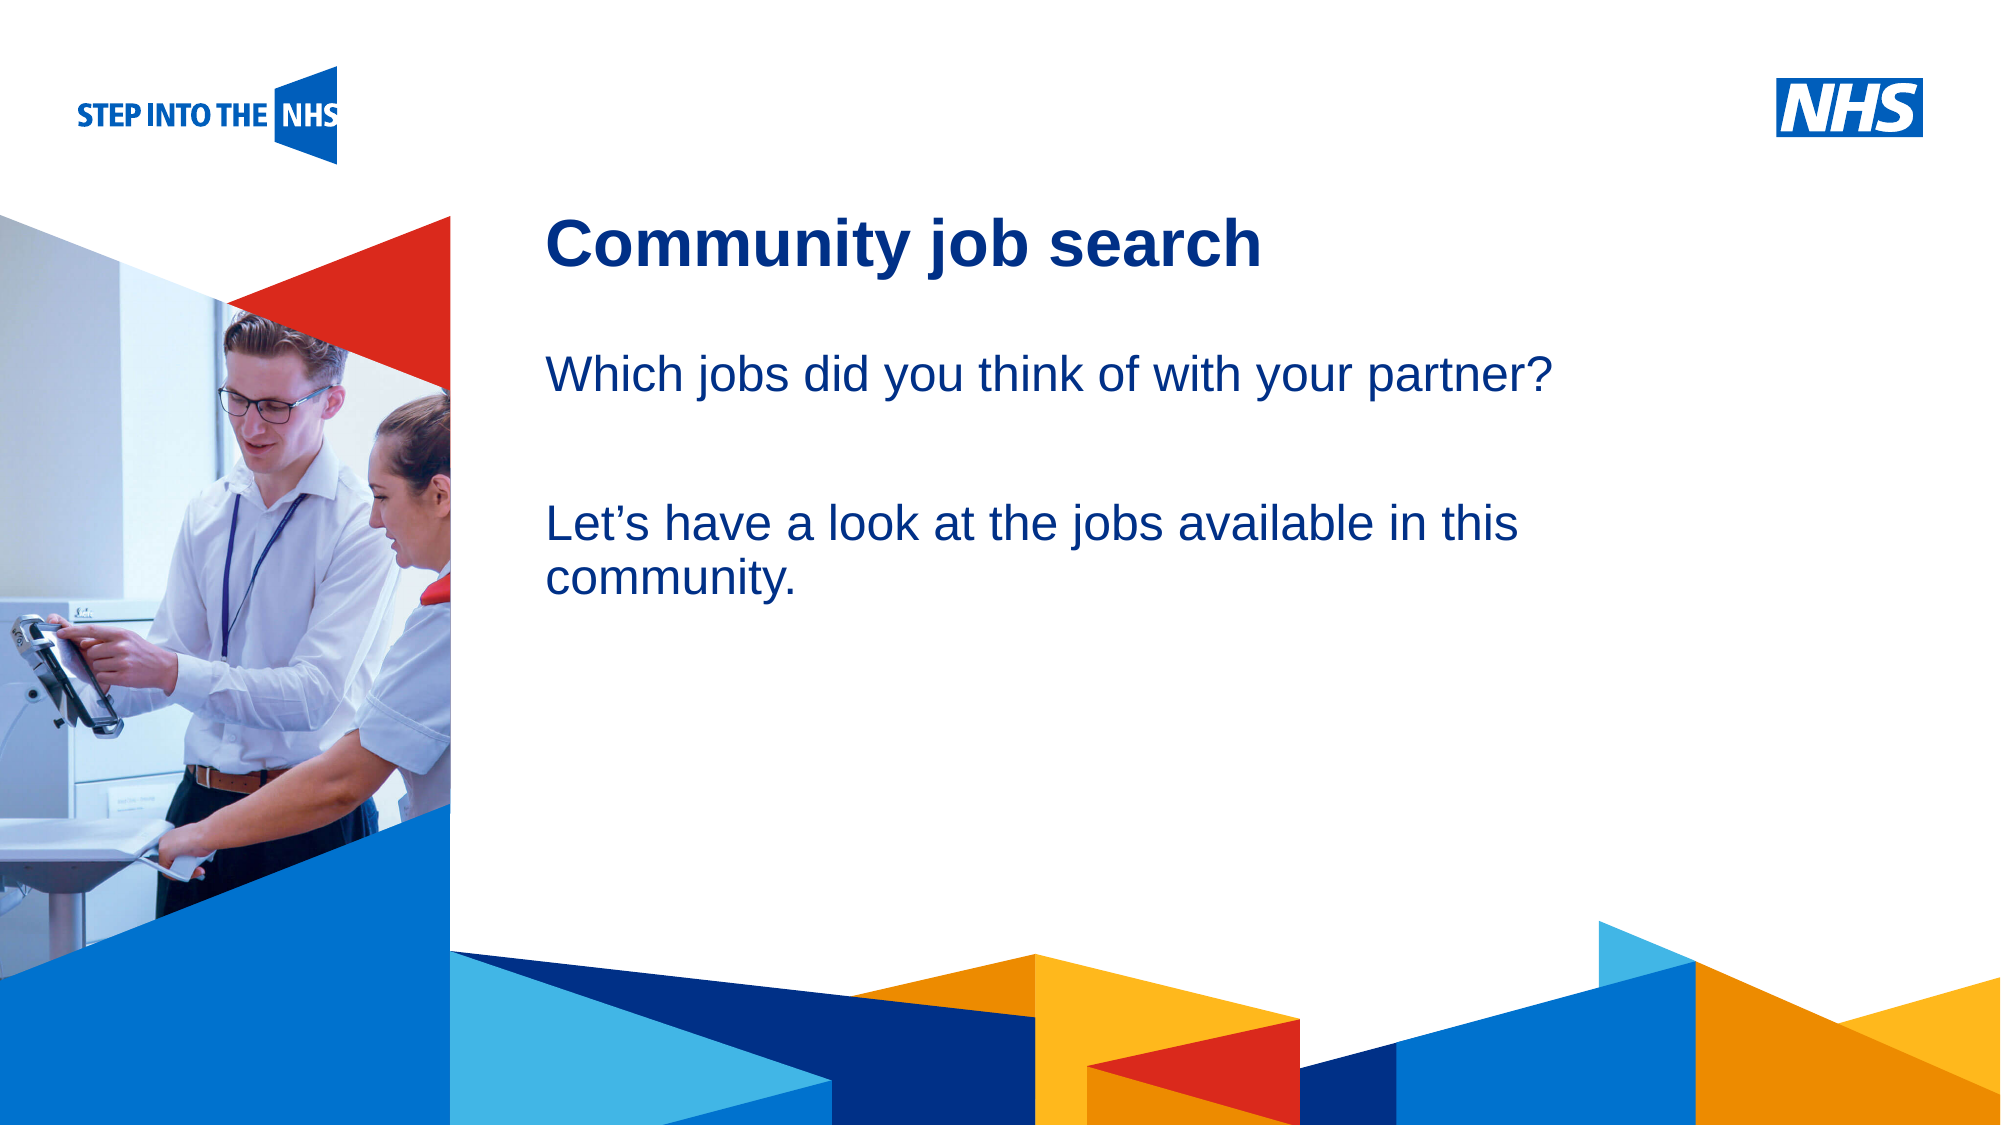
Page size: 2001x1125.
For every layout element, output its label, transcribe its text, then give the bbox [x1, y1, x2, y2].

picture [0, 214, 451, 981]
text_box Which jobs did you think of with your partner? Let’s have a look at the jobs available in this community. [545, 347, 1767, 598]
text_box Community job search [545, 209, 1812, 300]
